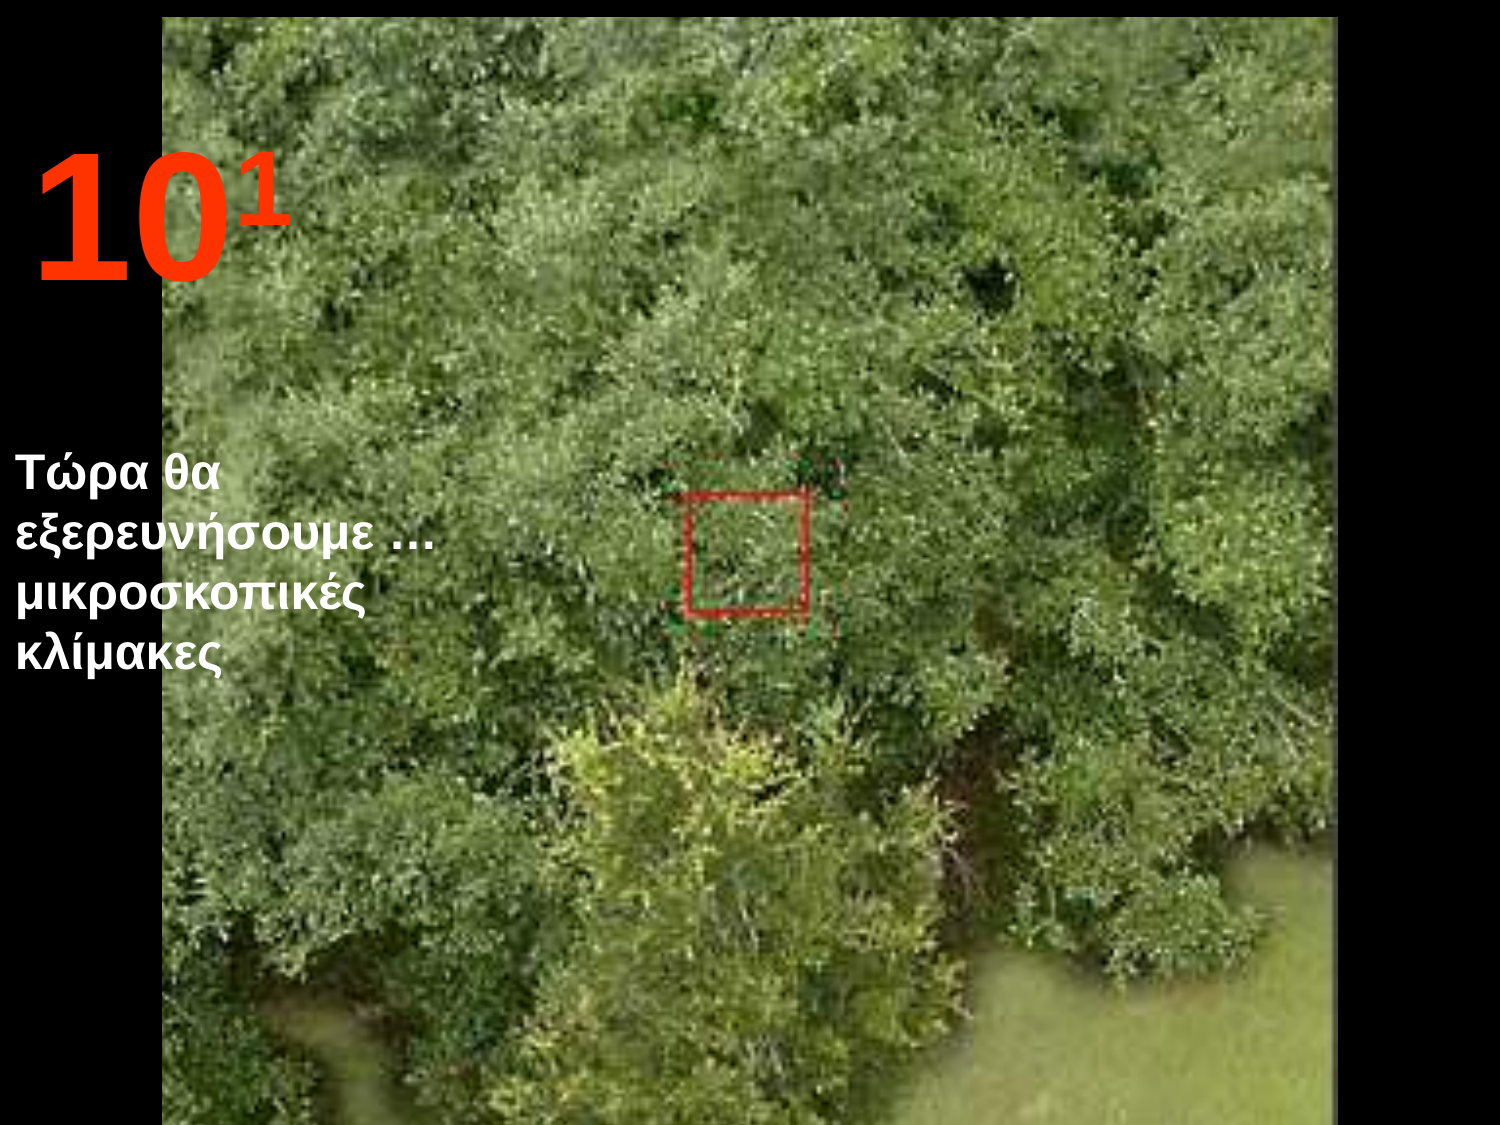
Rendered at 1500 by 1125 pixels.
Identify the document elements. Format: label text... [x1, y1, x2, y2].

text_box 101 [15, 89, 157, 325]
picture [162, 16, 1338, 1125]
text_box Τώρα θα εξερευνήσουμε …μικροσκοπικές κλίμακες [0, 432, 157, 688]
